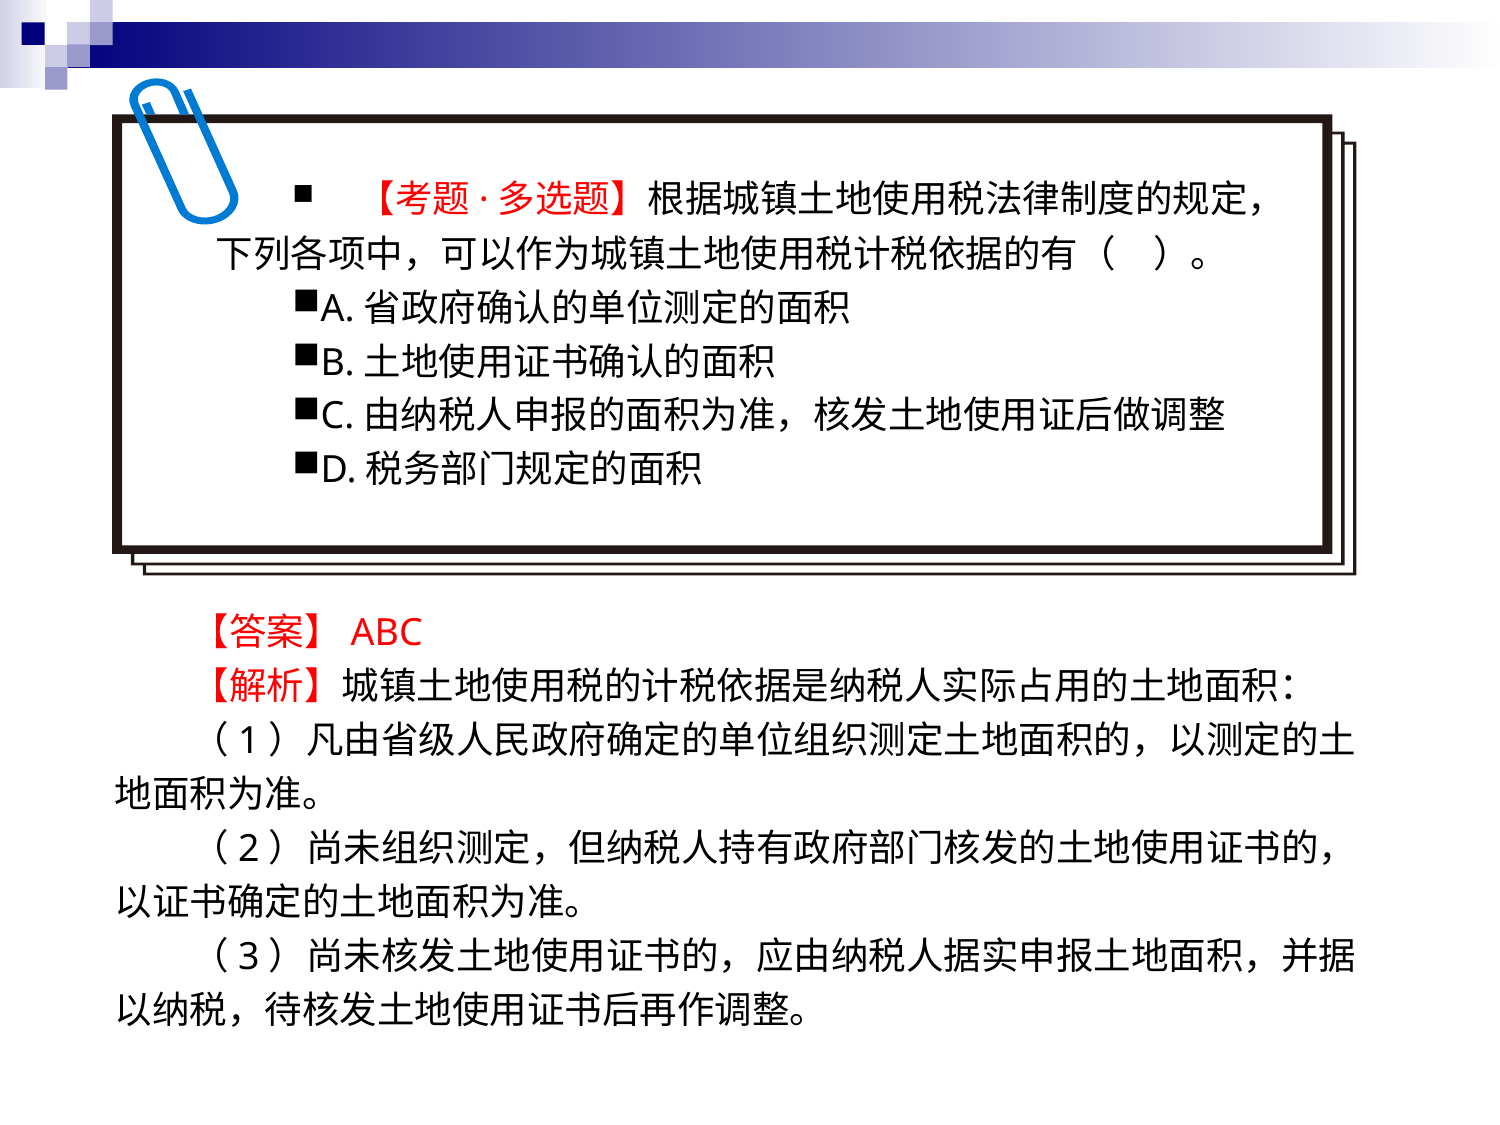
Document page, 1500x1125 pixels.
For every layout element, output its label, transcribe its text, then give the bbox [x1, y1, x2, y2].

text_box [111, 78, 1359, 576]
text_box 【答案】ABC 【解析】城镇土地使用税的计税依据是纳税人实际占用的土地面积： （1）凡由省级人民政府确定的单位组织测定土地面积的，以测定的土地面积为准。 （2）尚未组织测定，但纳税人持有政府部门核发的土地使用证书的，以证书确定的土地面积为准。 （3）尚未核发土地使用证书的，应由纳税人据实申报土地面积，并据以纳税，待核发土地使用证书后再作调整。 [100, 582, 1371, 1125]
